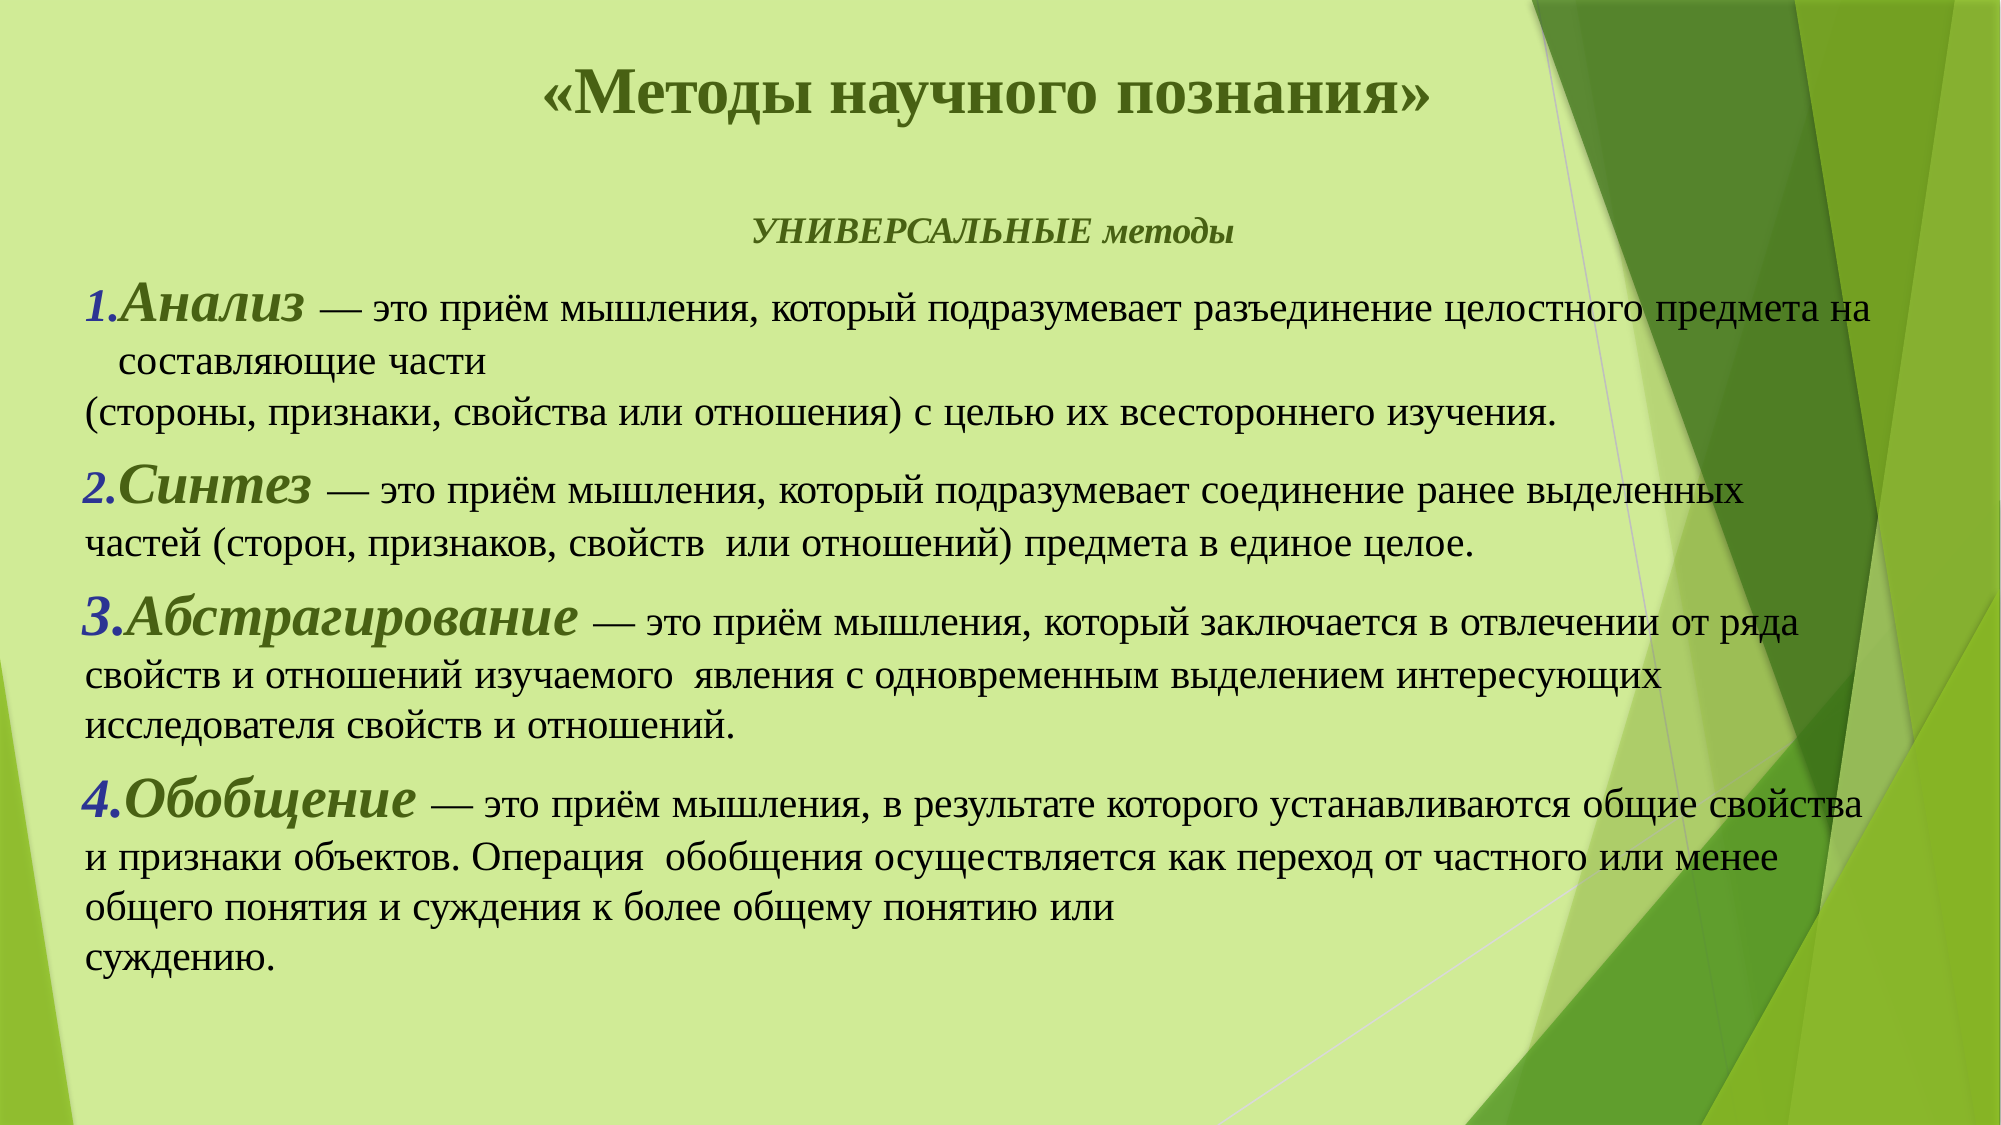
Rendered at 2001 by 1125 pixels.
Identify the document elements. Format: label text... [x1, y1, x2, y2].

text_box «Методы научного познания» [526, 38, 1449, 134]
text_box УНИВЕРСАЛЬНЫЕ методы Анализ — это приём мышления, который подразумевает разъединение целостного предмета на составляющие части (стороны, признаки, свойства или отношения) с целью их всестороннего изучения. Синтез — это приём мышления, который подразумевает соединение ранее выделенных частей (сторон, признаков, свойств или отношений) предмета в единое целое. Абстрагирование — это приём мышления, который заключается в отвлечении от ряда свойств и отношений изучаемого явления с одновременным выделением интересующих исследователя свойств и отношений. Обобщение — это приём мышления, в результате которого устанавливаются общие свойства и признаки объектов. Операция обобщения осуществляется как переход от частного или менее общего понятия и суждения к более общему понятию или суждению. [68, 198, 1907, 987]
